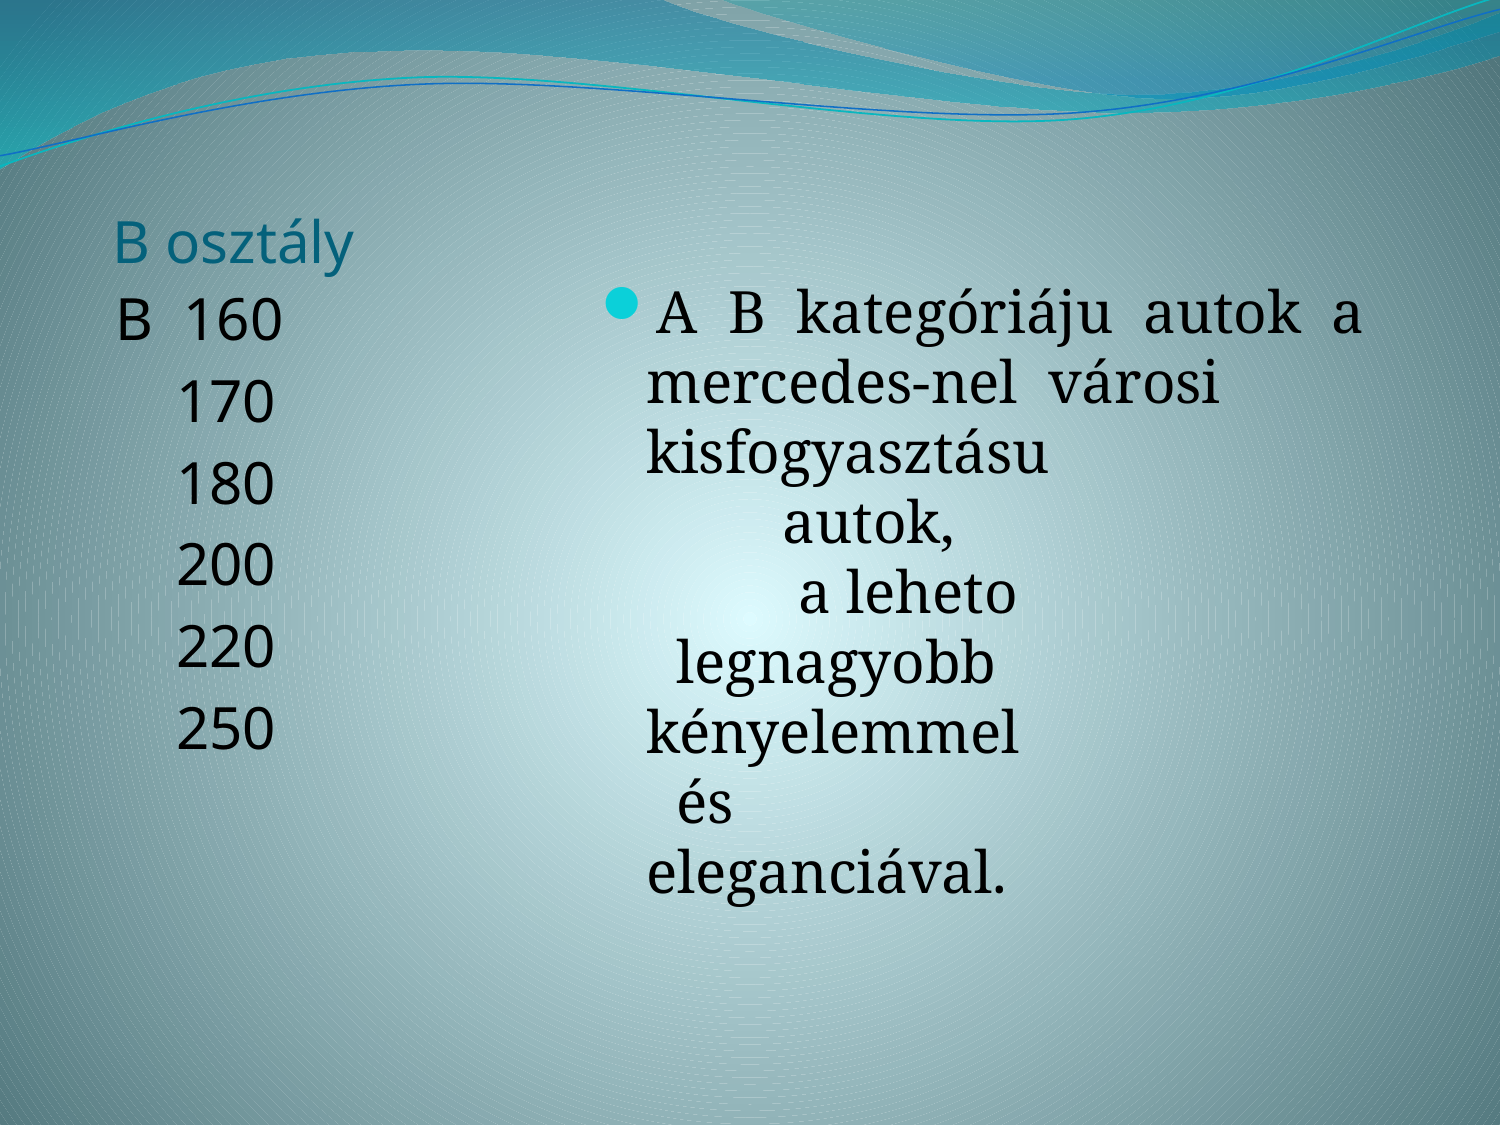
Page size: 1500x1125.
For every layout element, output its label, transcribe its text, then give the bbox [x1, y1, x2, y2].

list A B kategóriáju autok a mercedes-nel városi kisfogyasztásu autok, a leheto legnagyobb kényelemmel és eleganciával. [586, 275, 1425, 1025]
title B osztály [112, 84, 563, 275]
list B 160 170 180 200 220 250 [112, 275, 563, 1025]
